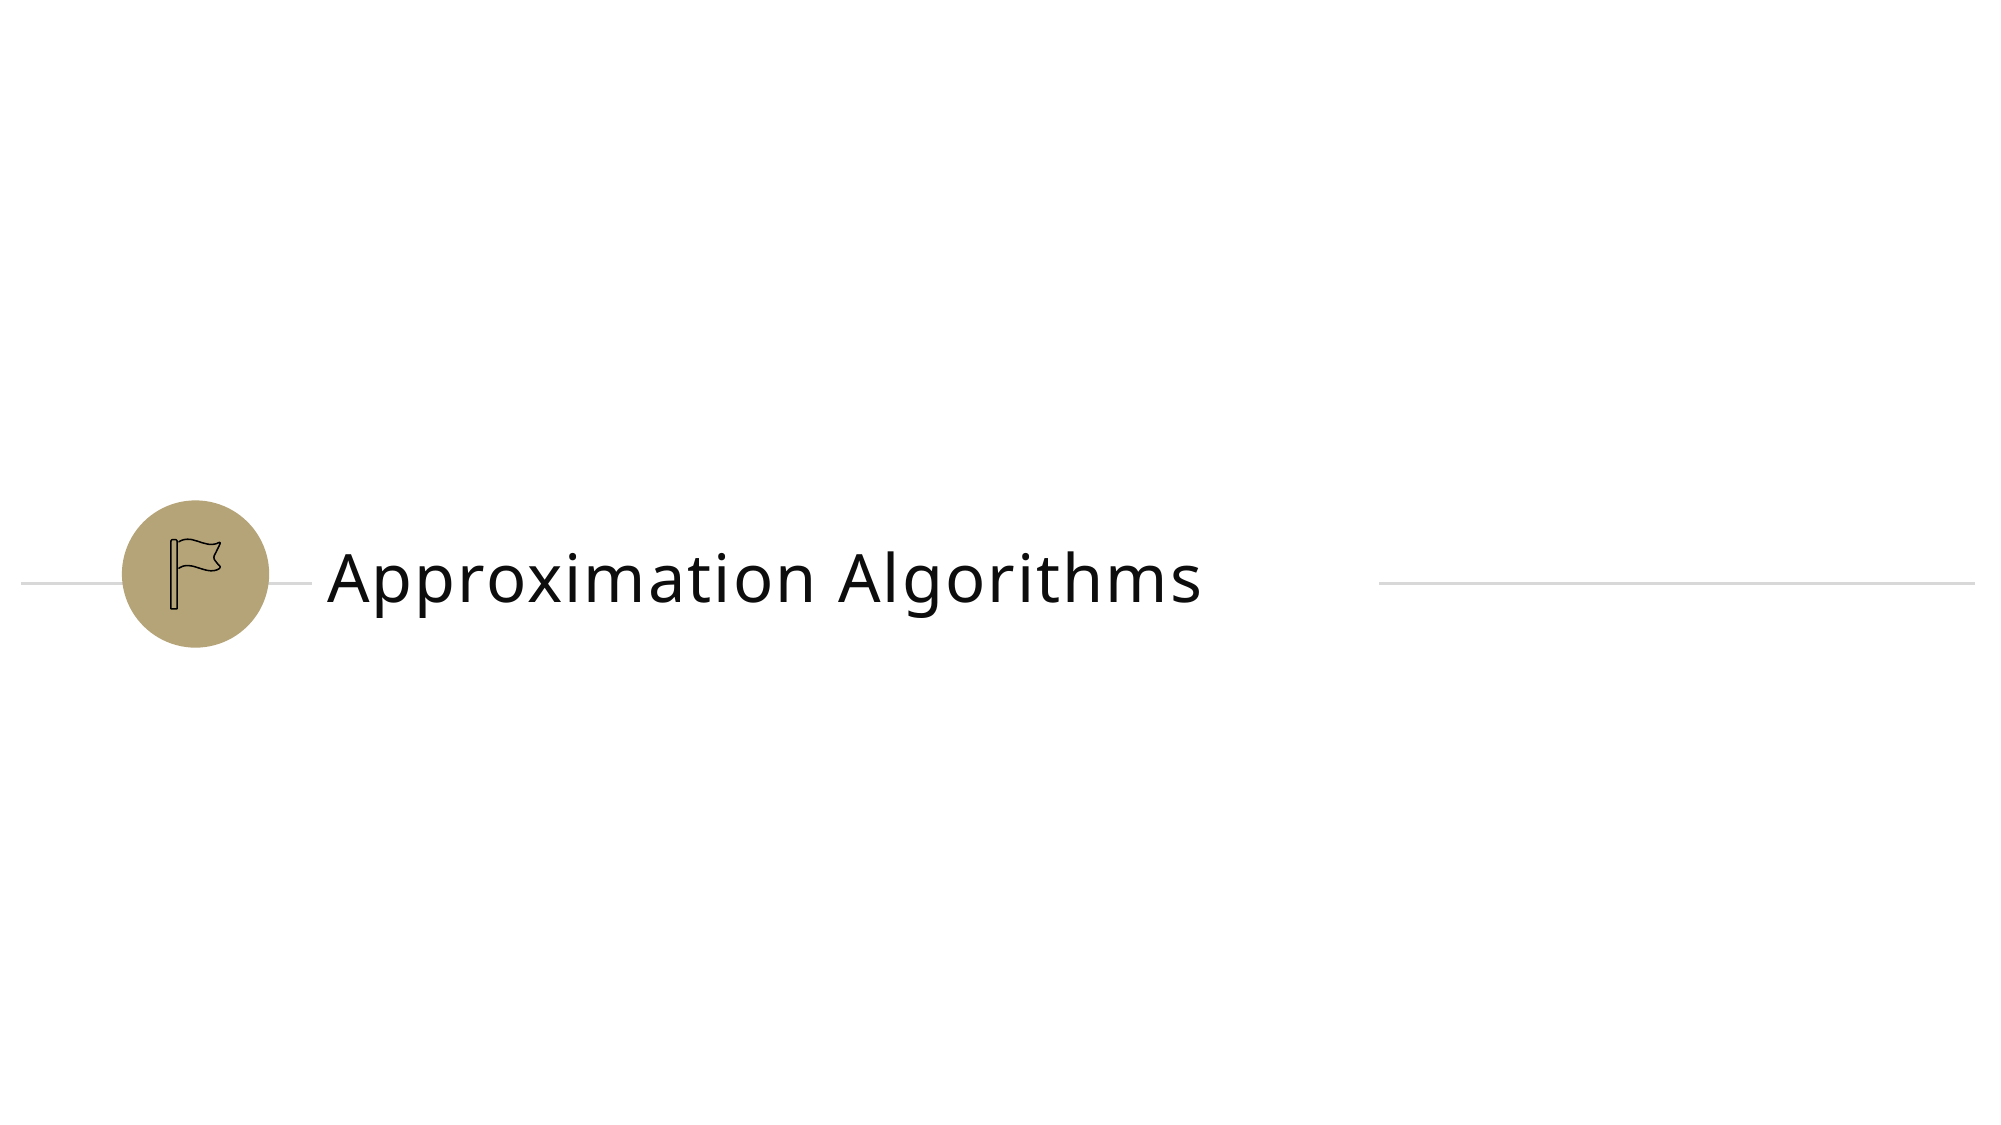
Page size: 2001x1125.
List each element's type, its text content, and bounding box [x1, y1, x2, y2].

title Approximation Algorithms [312, 535, 1379, 633]
